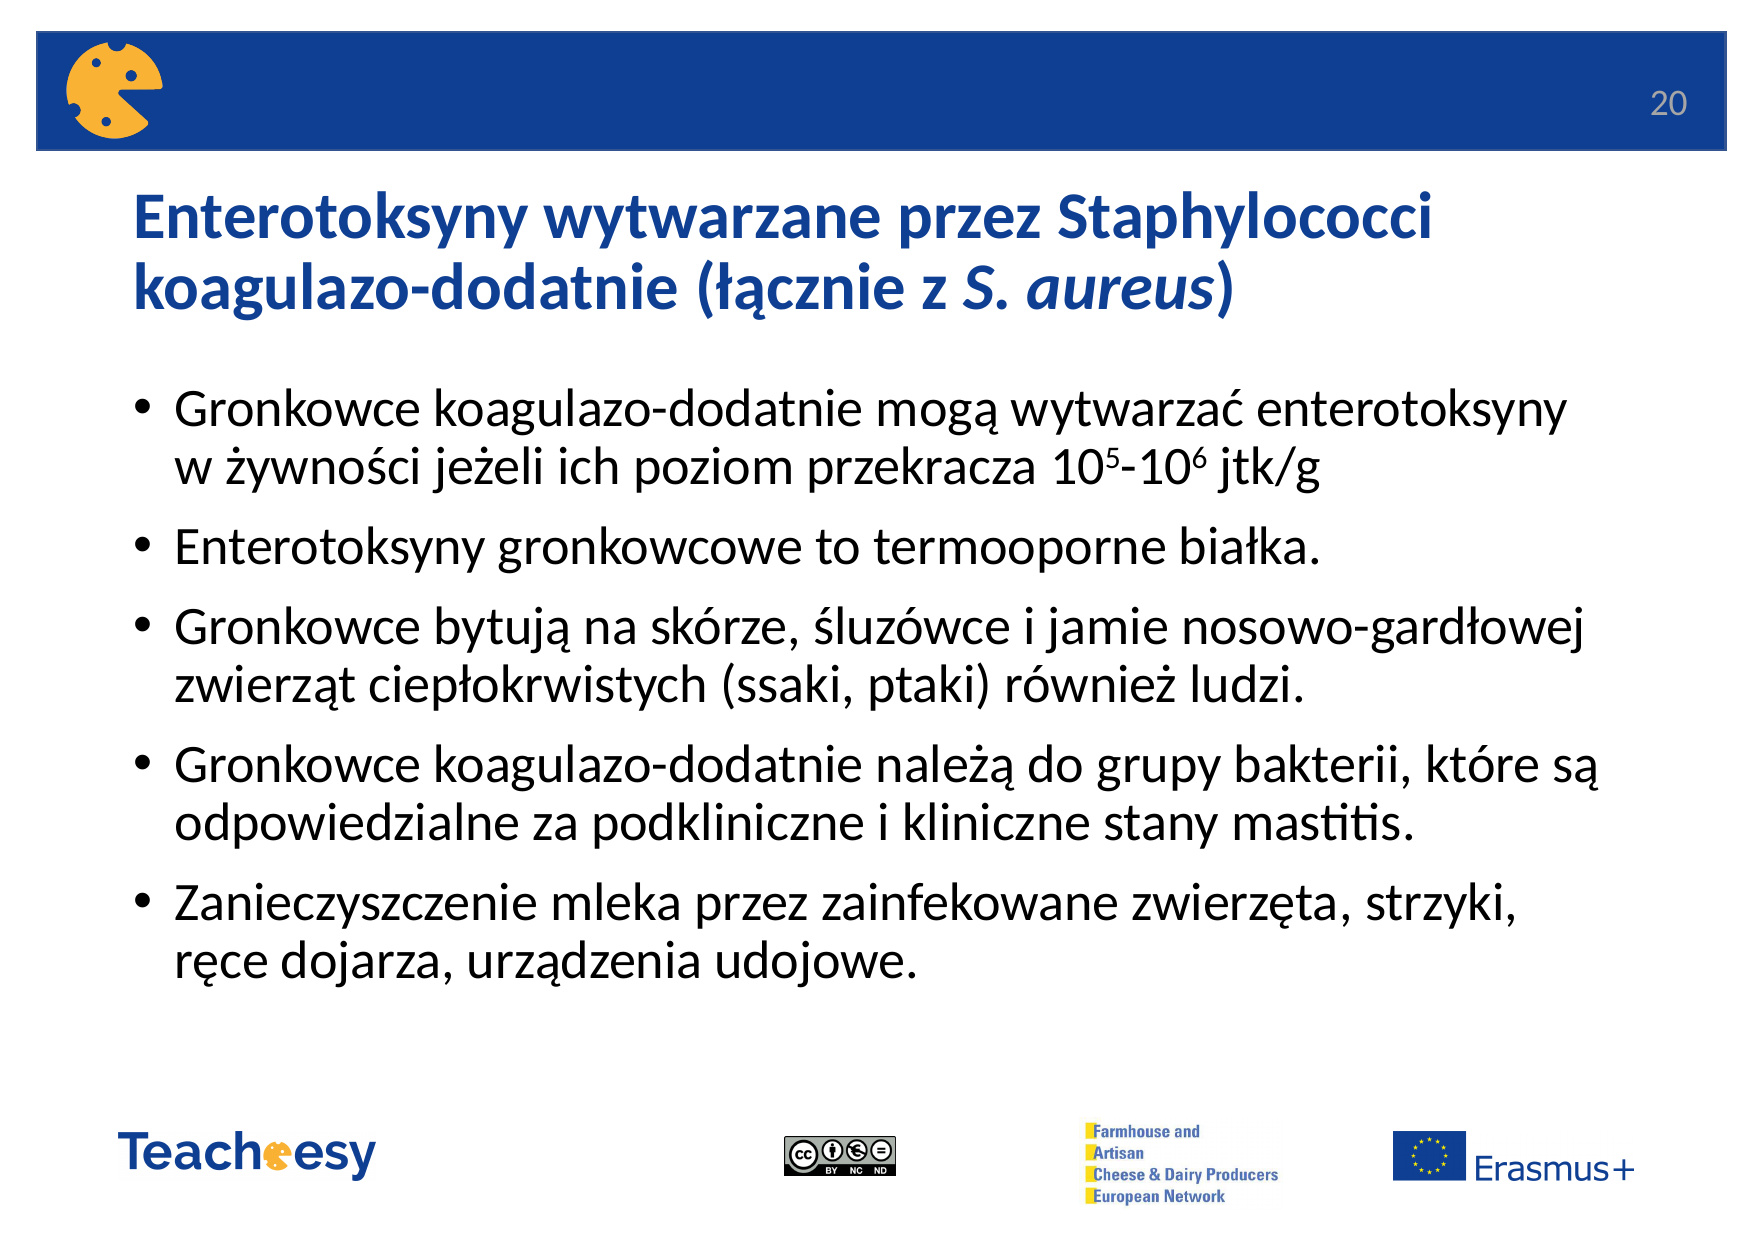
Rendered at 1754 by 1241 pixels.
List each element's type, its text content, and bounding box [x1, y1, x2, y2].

list Gronkowce koagulazo-dodatnie mogą wytwarzać enterotoksyny w żywności jeżeli ich poziom przekracza 105-106 jtk/g Enterotoksyny gronkowcowe to termooporne białka. Gronkowce bytują na skórze, śluzówce i jamie nosowo-gardłowej zwierząt ciepłokrwistych (ssaki, ptaki) również ludzi. Gronkowce koagulazo-dodatnie należą do grupy bakterii, które są odpowiedzialne za podkliniczne i kliniczne stany mastitis. Zanieczyszczenie mleka przez zainfekowane zwierzęta, strzyki, ręce dojarza, urządzenia udojowe. [118, 372, 1631, 1041]
picture [118, 1131, 376, 1181]
picture [784, 1136, 896, 1176]
title Enterotoksyny wytwarzane przez Staphylococci koagulazo-dodatnie (łącznie z S. aureus) [118, 173, 1636, 334]
picture [1079, 1117, 1283, 1210]
picture [41, 17, 188, 164]
slide_number 20 [1606, 69, 1705, 113]
picture [1393, 1131, 1634, 1181]
